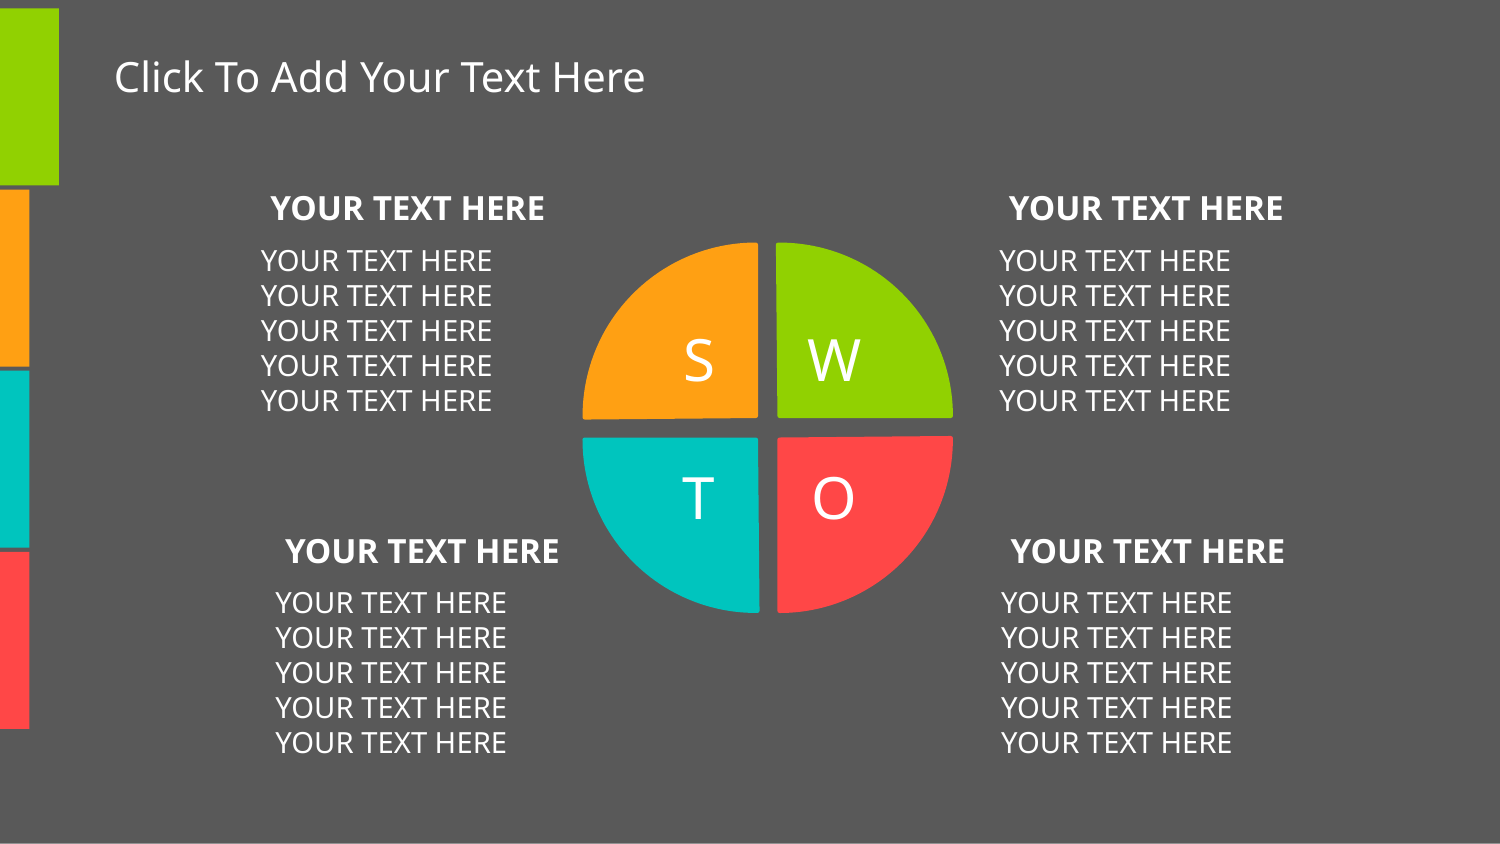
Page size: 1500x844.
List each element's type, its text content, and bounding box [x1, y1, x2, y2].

text_box [582, 437, 760, 613]
text_box W [792, 315, 877, 401]
text_box [777, 435, 953, 614]
text_box [0, 6, 61, 188]
text_box [0, 187, 32, 369]
text_box [775, 242, 953, 419]
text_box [984, 179, 1309, 417]
text_box S [668, 315, 731, 401]
text_box [582, 242, 759, 420]
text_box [985, 522, 1311, 759]
text_box T [668, 454, 731, 539]
text_box [0, 550, 32, 731]
text_box O [797, 454, 873, 539]
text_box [245, 179, 571, 417]
text_box [0, 369, 32, 550]
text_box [260, 522, 585, 759]
text_box Click To Add Your Text Here [99, 43, 662, 109]
